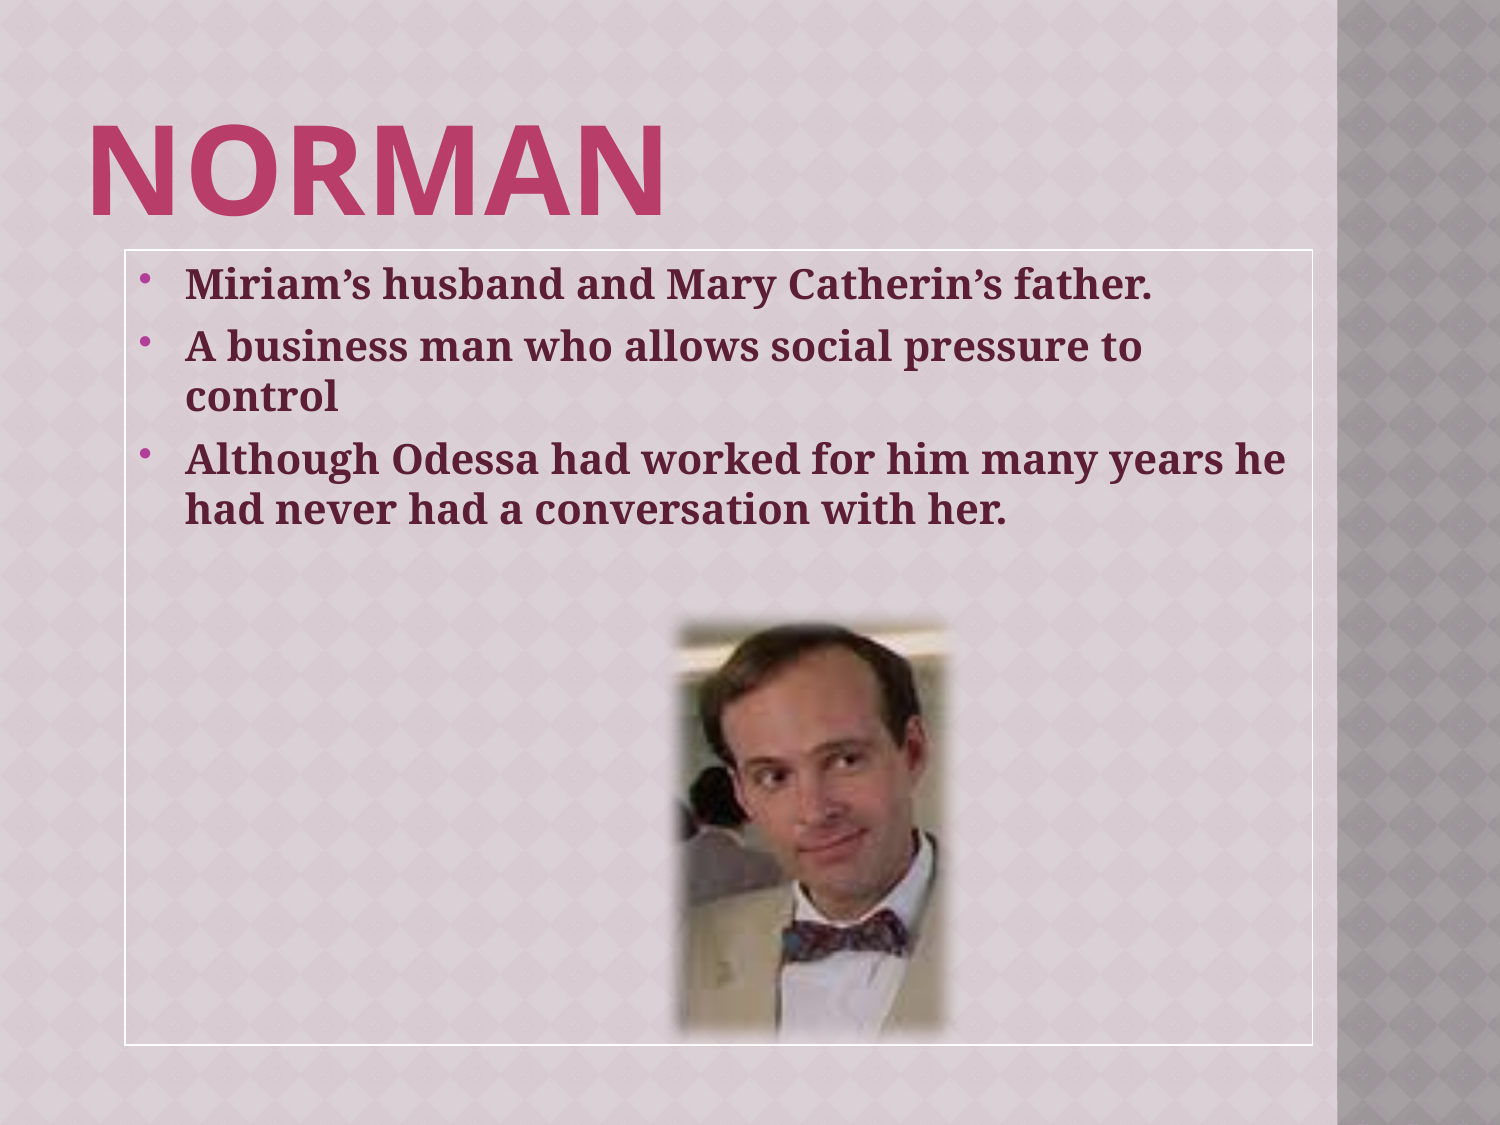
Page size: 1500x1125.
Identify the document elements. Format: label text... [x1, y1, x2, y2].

title Norman [75, 52, 1263, 240]
picture [661, 606, 963, 1049]
list Miriam’s husband and Mary Catherin’s father. A business man who allows social pressure to control Although Odessa had worked for him many years he had never had a conversation with her. [124, 249, 1313, 1046]
